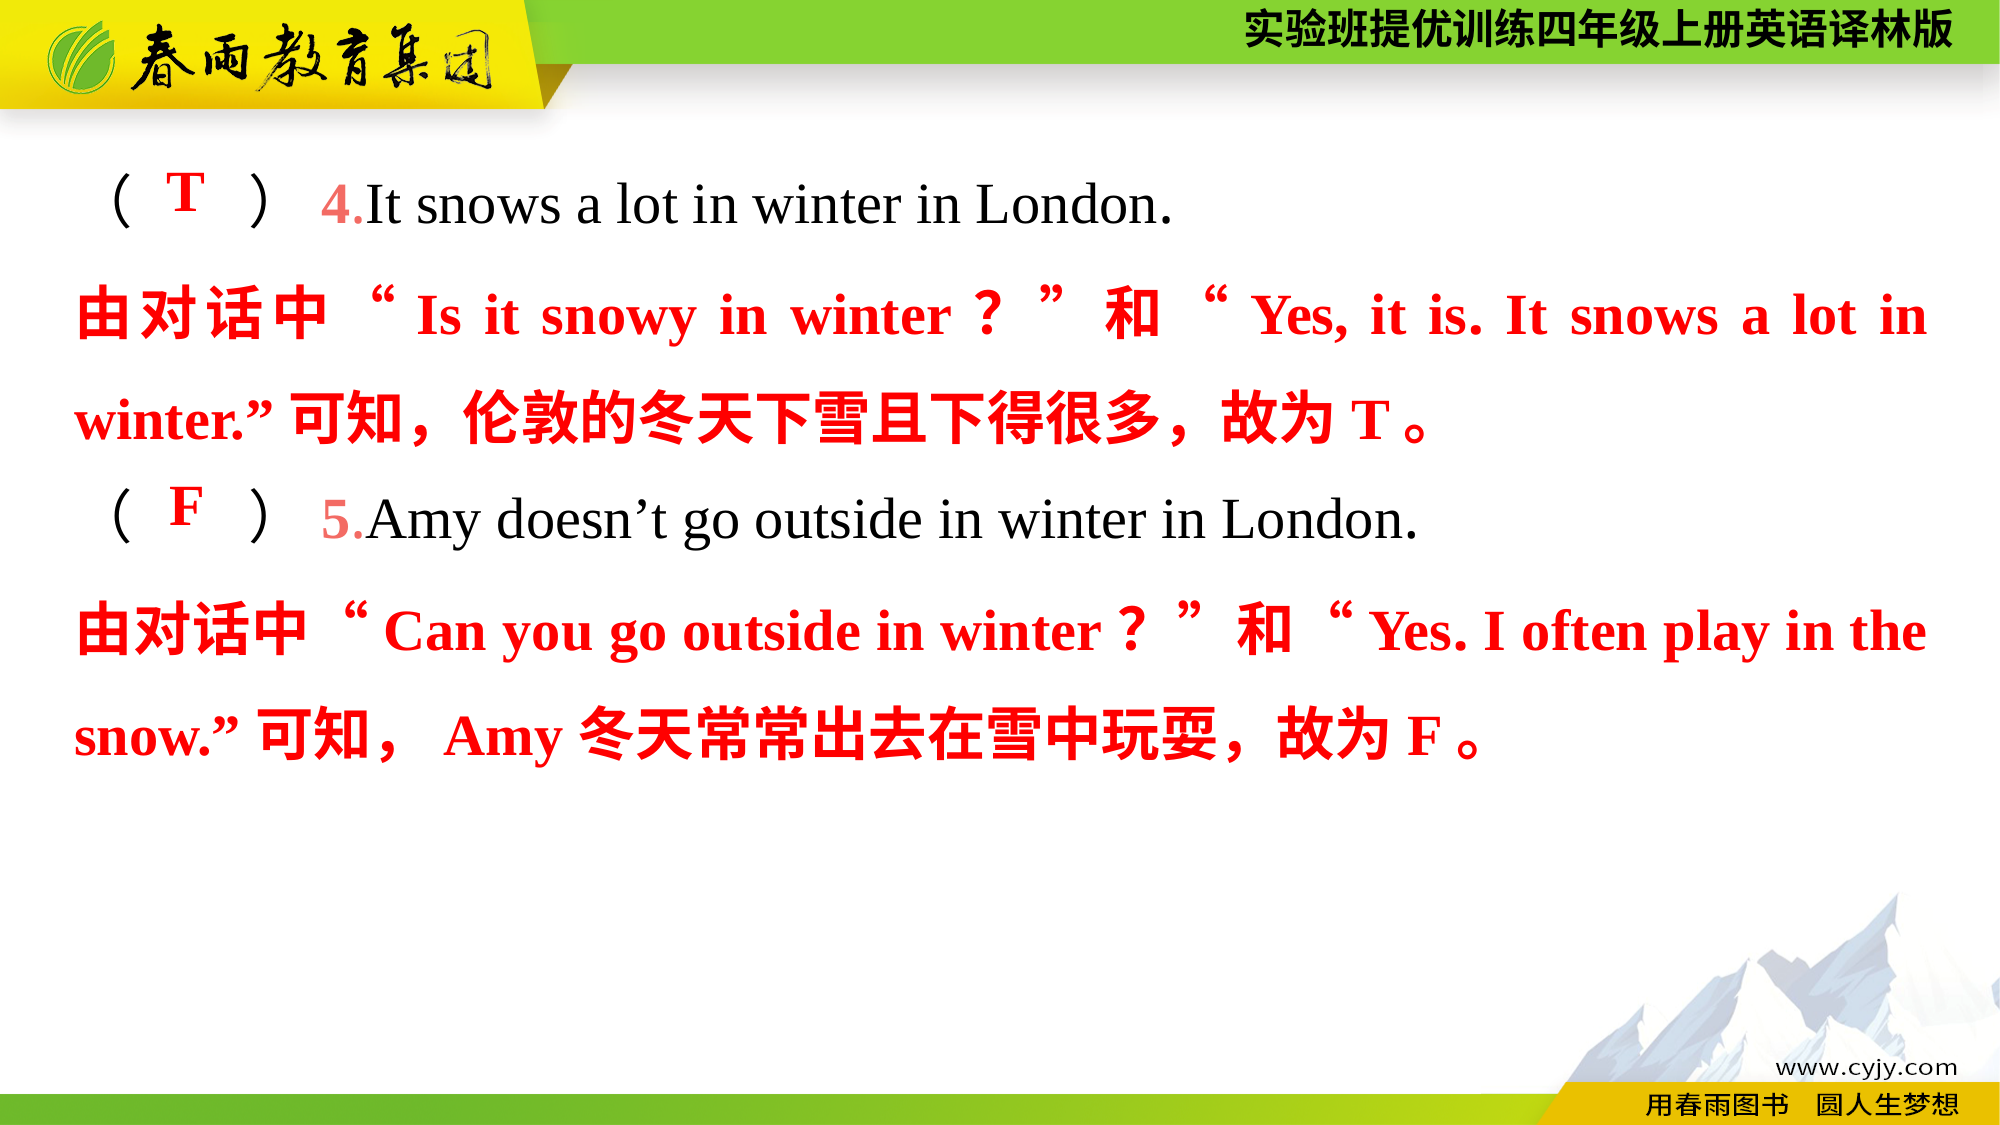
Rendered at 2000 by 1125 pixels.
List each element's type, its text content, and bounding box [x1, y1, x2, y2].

text_box T [151, 146, 220, 231]
text_box F [154, 459, 220, 545]
list （ ）4.It snows a lot in winter in London. （ ）5.Amy doesn’t go outside in winter in London. [59, 122, 1944, 233]
list （ ）4.It snows a lot in winter in London. （ ）5.Amy doesn’t go outside in winter in London. [59, 459, 1944, 549]
picture [0, 0, 2000, 1125]
text_box 由对话中“Can you go outside in winter？”和“Yes. I often play in the snow.”可知，Amy冬天常常出去在雪中玩耍，故为F。 [59, 549, 1944, 775]
text_box 由对话中“Is it snowy in winter？”和“Yes, it is. It snows a lot in winter.”可知，伦敦的冬天下雪且下得很多，故为T。 [59, 233, 1944, 459]
